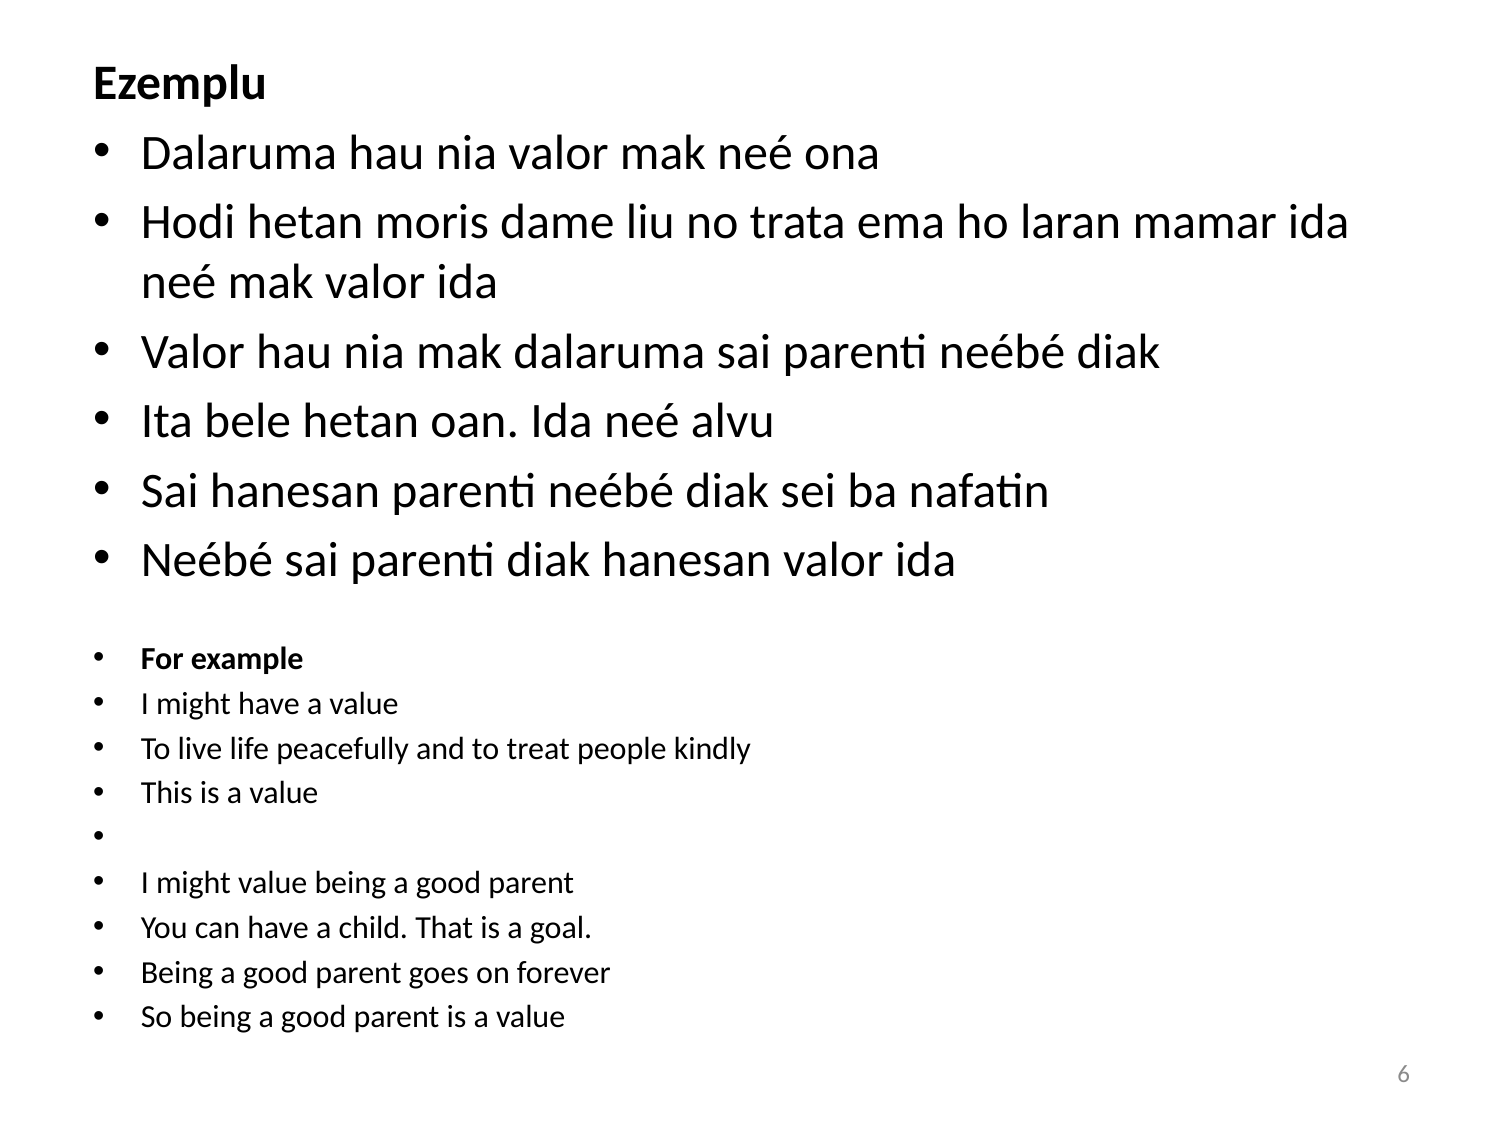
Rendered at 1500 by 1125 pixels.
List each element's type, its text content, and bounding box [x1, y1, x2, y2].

list Ezemplu Dalaruma hau nia valor mak neé ona Hodi hetan moris dame liu no trata ema ho laran mamar ida neé mak valor ida Valor hau nia mak dalaruma sai parenti neébé diak Ita bele hetan oan. Ida neé alvu Sai hanesan parenti neébé diak sei ba nafatin Neébé sai parenti diak hanesan valor ida For example I might have a value To live life peacefully and to treat people kindly This is a value I might value being a good parent You can have a child. That is a goal. Being a good parent goes on forever So being a good parent is a value [78, 42, 1425, 1043]
slide_number 6 [1074, 1042, 1425, 1103]
